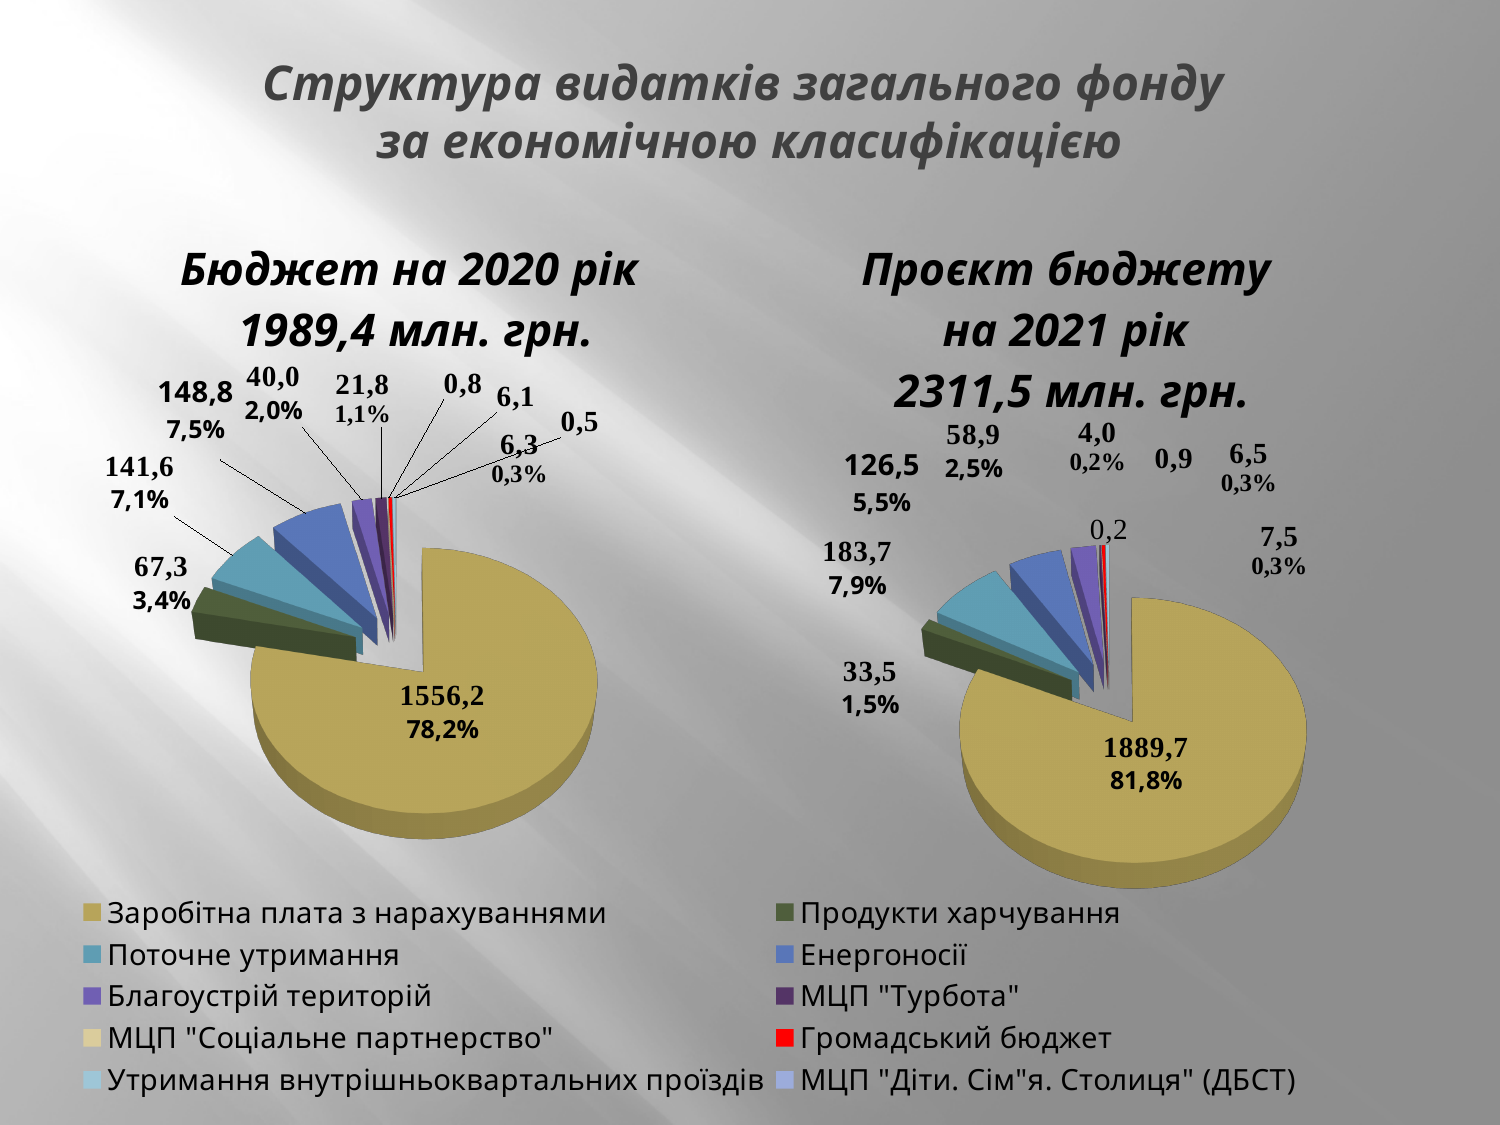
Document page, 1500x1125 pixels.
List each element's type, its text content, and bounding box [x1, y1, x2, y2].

title Структура видатків загального фонду за економічною класифікацією [75, 45, 1425, 233]
chart [23, 198, 1407, 1102]
